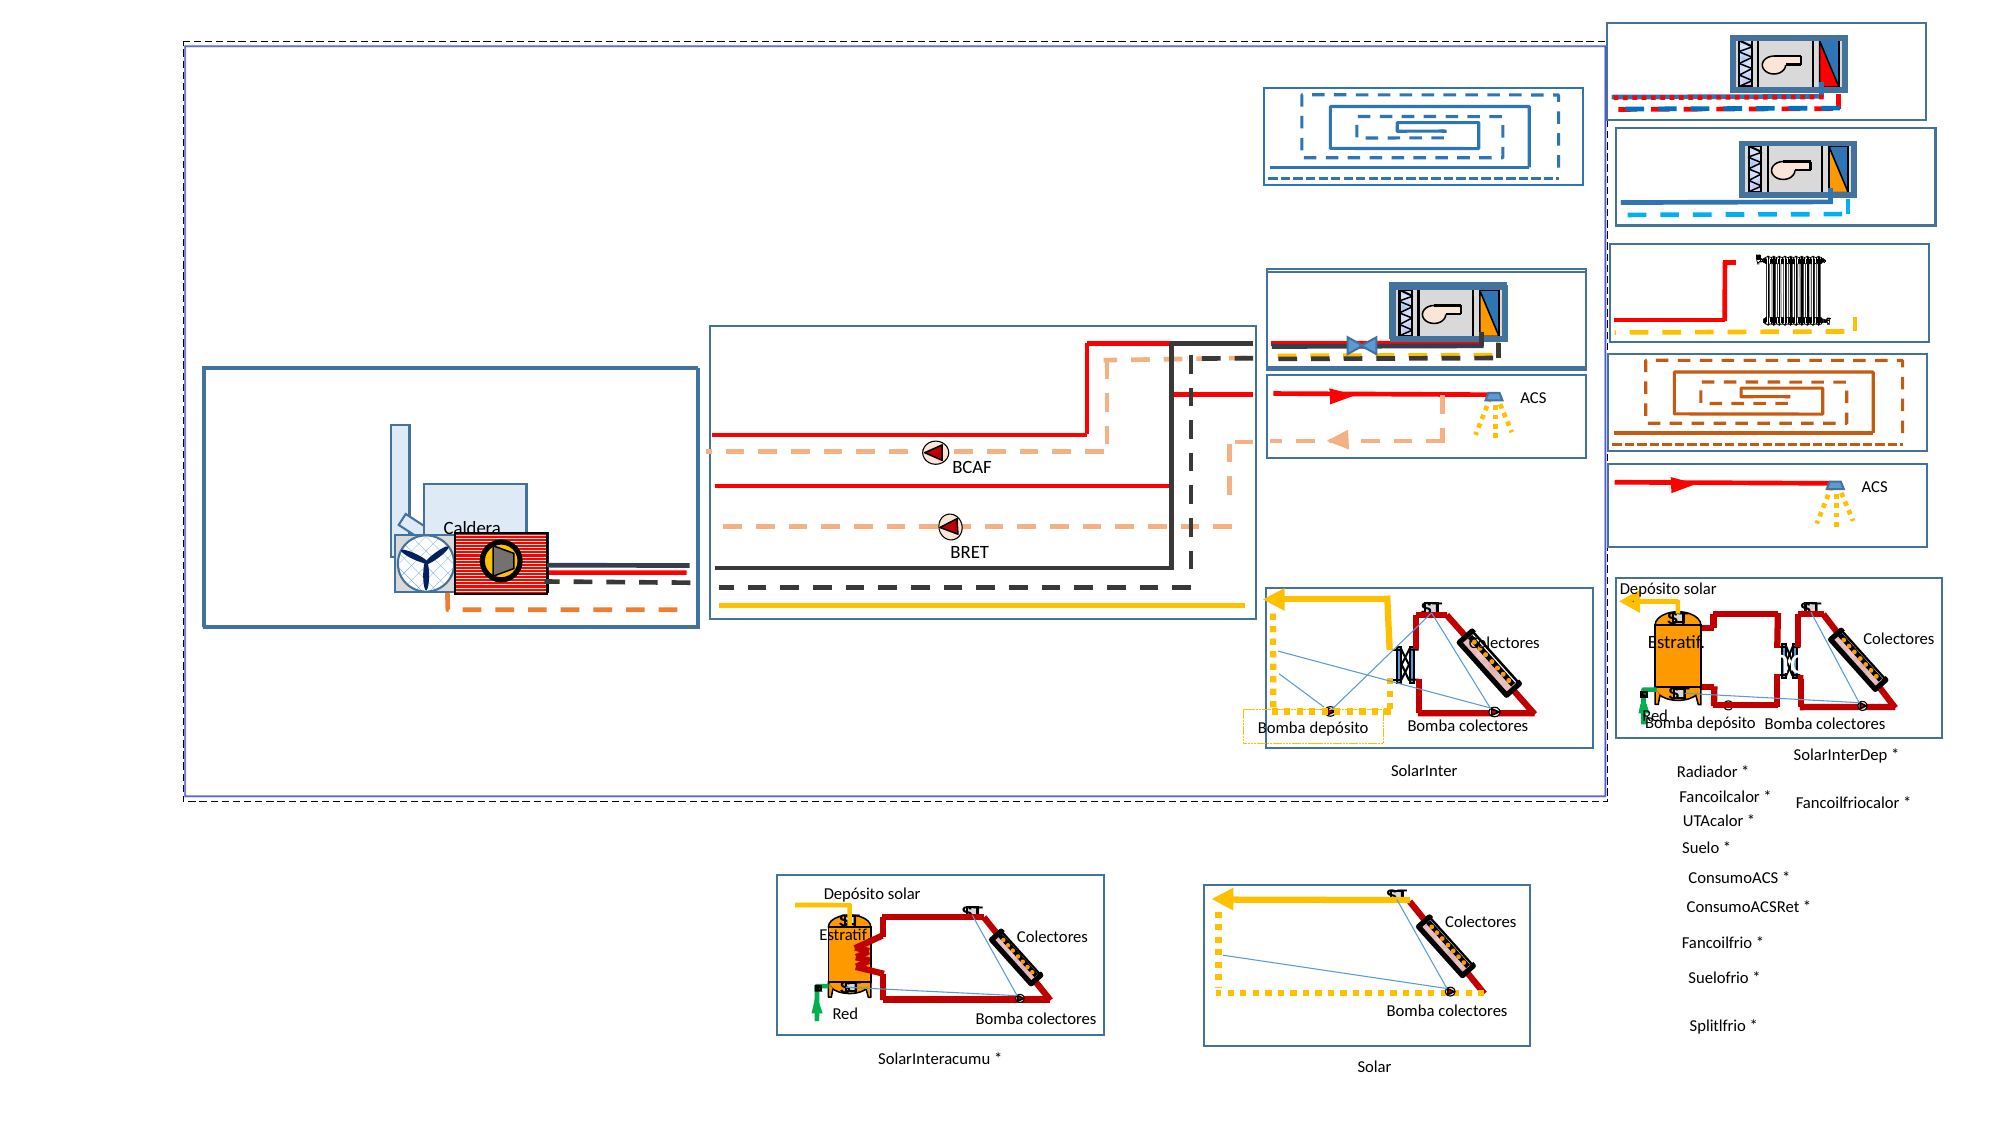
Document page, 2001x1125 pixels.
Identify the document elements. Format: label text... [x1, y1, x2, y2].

text_box ACS [1846, 468, 1903, 504]
text_box Colectores [1051, 918, 1104, 954]
text_box [795, 904, 850, 914]
text_box ST [1391, 890, 1403, 896]
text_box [1758, 38, 1813, 90]
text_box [1491, 654, 1525, 672]
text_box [803, 914, 888, 998]
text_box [1816, 485, 1832, 524]
text_box [1606, 22, 1927, 121]
text_box ST [967, 907, 978, 914]
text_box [856, 951, 869, 958]
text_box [1447, 938, 1479, 954]
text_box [855, 987, 1018, 996]
text_box Radiador * [1662, 753, 1765, 789]
text_box Fancoilfrio * [1667, 924, 1780, 960]
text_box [1266, 375, 1587, 459]
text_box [1615, 571, 1951, 739]
text_box Fancoilcalor * [1664, 778, 1787, 813]
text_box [1432, 650, 1491, 708]
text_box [1103, 357, 1171, 361]
text_box Red [817, 998, 874, 1030]
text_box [856, 960, 869, 967]
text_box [1017, 950, 1046, 965]
text_box Suelo * [1667, 830, 1747, 865]
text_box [1396, 899, 1447, 955]
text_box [1445, 986, 1455, 997]
text_box [1732, 37, 1846, 91]
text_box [1266, 269, 1586, 367]
picture [183, 41, 1608, 802]
text_box SolarInteracumu * [863, 1040, 1018, 1076]
text_box Bomba colectores [1371, 992, 1523, 1027]
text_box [1279, 673, 1324, 707]
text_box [1491, 615, 1535, 713]
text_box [1837, 484, 1854, 521]
text_box Splitlfrio * [1674, 1007, 1774, 1043]
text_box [1264, 88, 1584, 186]
text_box Solar [1342, 1048, 1407, 1084]
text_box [1222, 955, 1447, 989]
text_box [1608, 463, 1928, 548]
text_box [1674, 484, 1687, 489]
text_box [1447, 901, 1485, 992]
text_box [1325, 712, 1336, 718]
text_box [1827, 484, 1836, 491]
text_box [1828, 480, 1843, 484]
text_box Fancoilfriocalor * [1781, 784, 1927, 819]
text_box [924, 439, 948, 466]
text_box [1732, 38, 1758, 90]
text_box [1172, 357, 1190, 361]
text_box SolarInterDep * [1778, 739, 1915, 771]
text_box ConsumoACSRet * [1671, 888, 1827, 923]
text_box Arranque [776, 874, 1105, 1036]
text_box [1432, 612, 1491, 650]
text_box Depósito solar [808, 875, 936, 911]
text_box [1489, 706, 1500, 718]
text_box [1610, 244, 1930, 342]
text_box Colectores [1485, 902, 1532, 938]
text_box Bomba colectores [960, 1000, 1112, 1036]
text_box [1267, 272, 1587, 370]
text_box Suelofrio * [1673, 959, 1776, 995]
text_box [972, 915, 1017, 987]
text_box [1277, 650, 1331, 708]
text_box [855, 966, 884, 974]
text_box Arranque [1203, 884, 1531, 1047]
text_box [1218, 892, 1231, 902]
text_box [203, 366, 698, 627]
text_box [854, 935, 883, 949]
text_box ConsumoACS * [1673, 859, 1806, 888]
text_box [1608, 353, 1928, 451]
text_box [1616, 128, 1936, 226]
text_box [1446, 709, 1489, 713]
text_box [1017, 917, 1051, 999]
text_box UTAcalor * [1668, 802, 1771, 838]
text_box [1331, 612, 1432, 710]
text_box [1015, 994, 1025, 1003]
